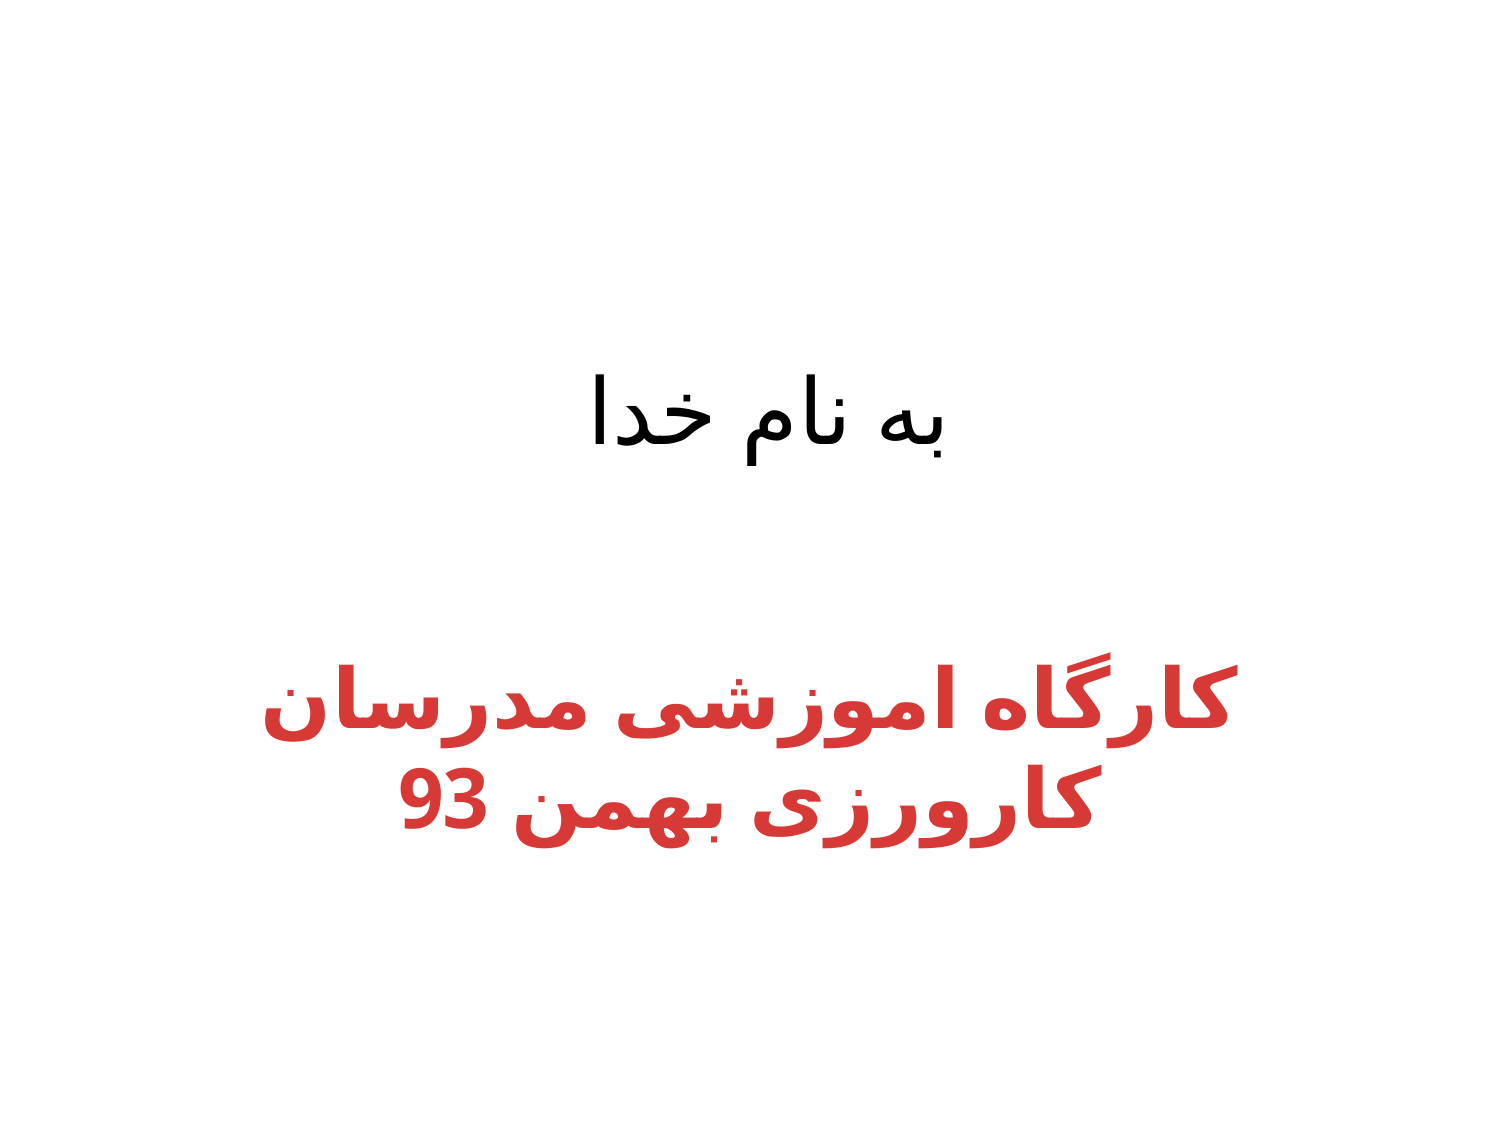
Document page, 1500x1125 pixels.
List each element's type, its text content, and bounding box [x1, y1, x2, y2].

title به نام خدا [75, 287, 1463, 529]
subtitle کارگاه اموزشی مدرسان کارورزی بهمن 93 [225, 637, 1275, 925]
